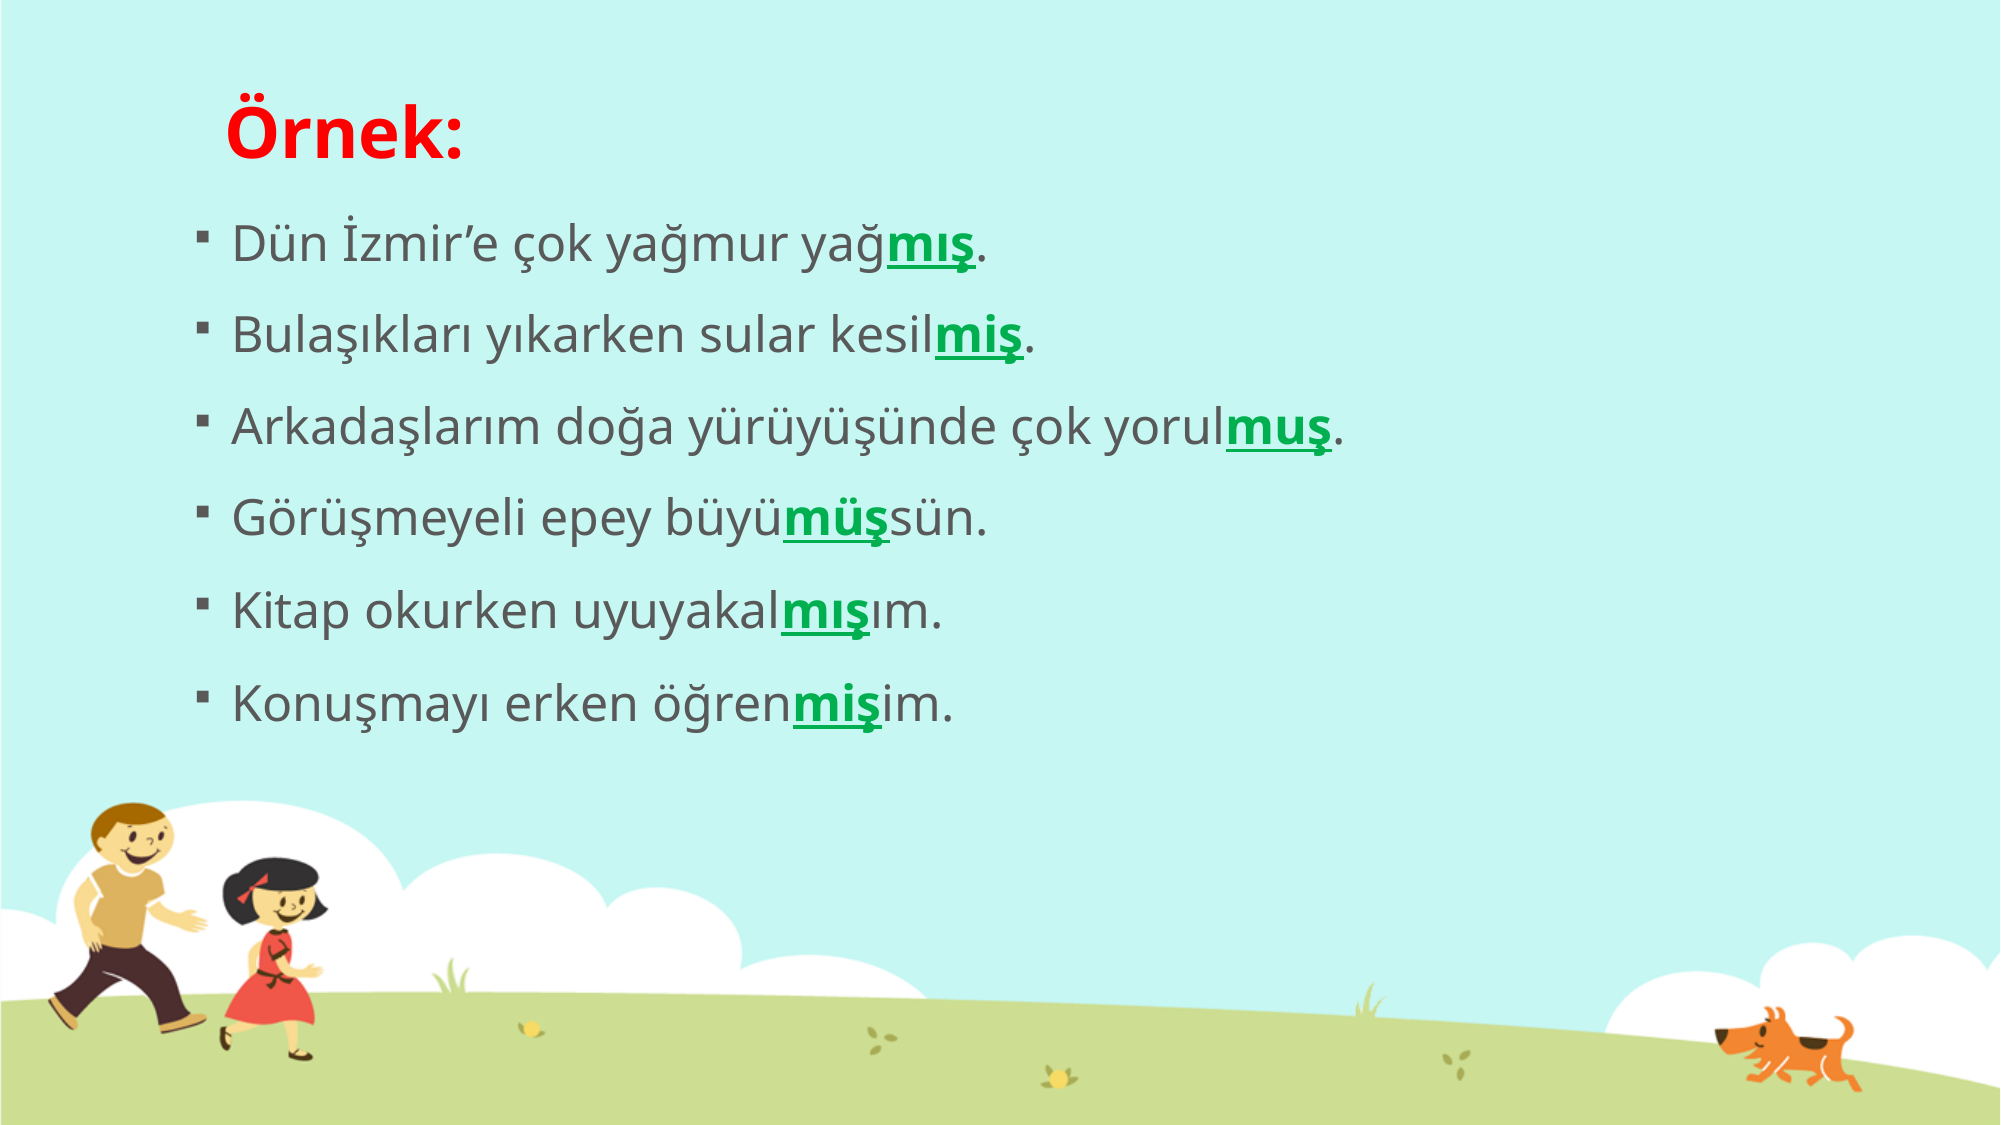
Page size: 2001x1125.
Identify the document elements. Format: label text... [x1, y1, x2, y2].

picture [0, 0, 2001, 1125]
text_box Konuşmayı erken öğrenmişim. [171, 670, 1245, 762]
text_box Bulaşıkları yıkarken sular kesilmiş. [171, 301, 1829, 393]
text_box Görüşmeyeli epey büyümüşsün. [171, 485, 1829, 577]
text_box Dün İzmir’e çok yağmur yağmış. [171, 210, 1829, 301]
title Örnek: [209, 81, 483, 182]
text_box Arkadaşlarım doğa yürüyüşünde çok yorulmuş. [171, 394, 1959, 486]
text_box Kitap okurken uyuyakalmışım. [171, 577, 1245, 669]
